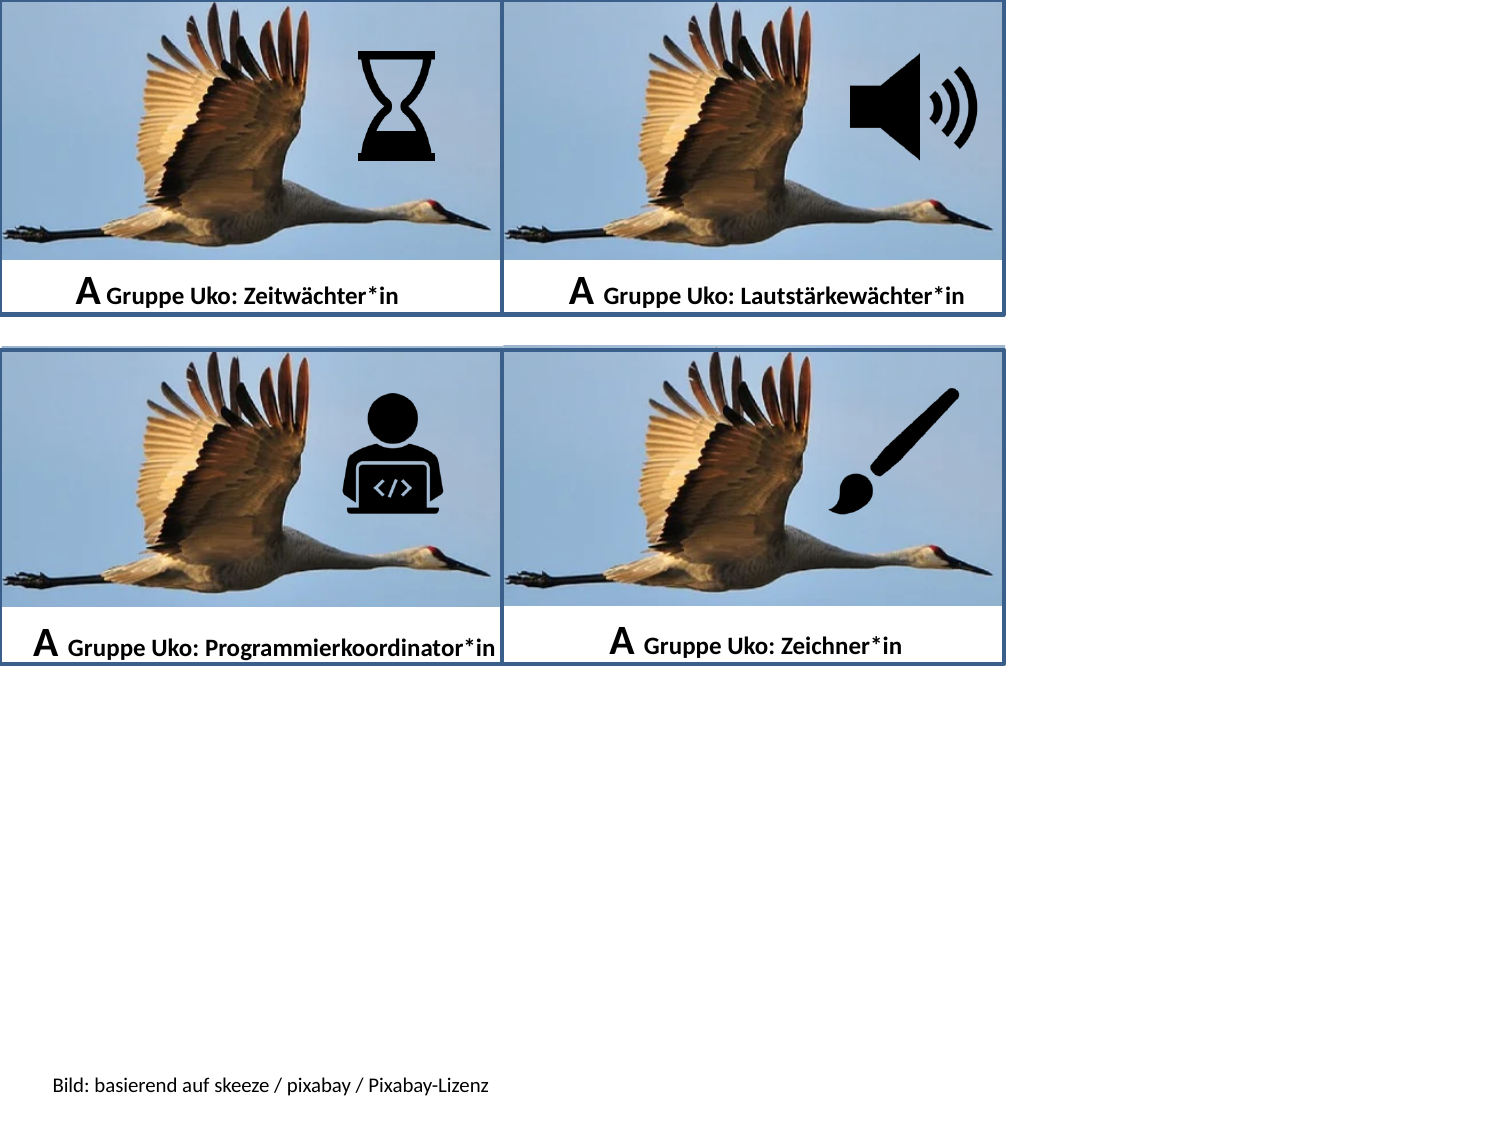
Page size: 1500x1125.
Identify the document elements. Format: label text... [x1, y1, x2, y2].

text_box A Gruppe Uko: Zeichner*in [594, 666, 919, 671]
picture [1, 345, 1006, 607]
text_box A Gruppe Uko: Programmierkoordinator*in [18, 666, 512, 673]
text_box [500, 268, 1006, 317]
picture [1, 0, 1006, 260]
text_box [0, 614, 500, 666]
text_box A Gruppe Uko: Zeitwächter*in [60, 317, 415, 321]
text_box Bild: basierend auf skeeze / pixabay / Pixabay-Lizenz [37, 1064, 747, 1104]
text_box [0, 267, 500, 317]
text_box [500, 614, 1006, 666]
text_box A Gruppe Uko: Lautstärkewächter*in [554, 317, 981, 321]
